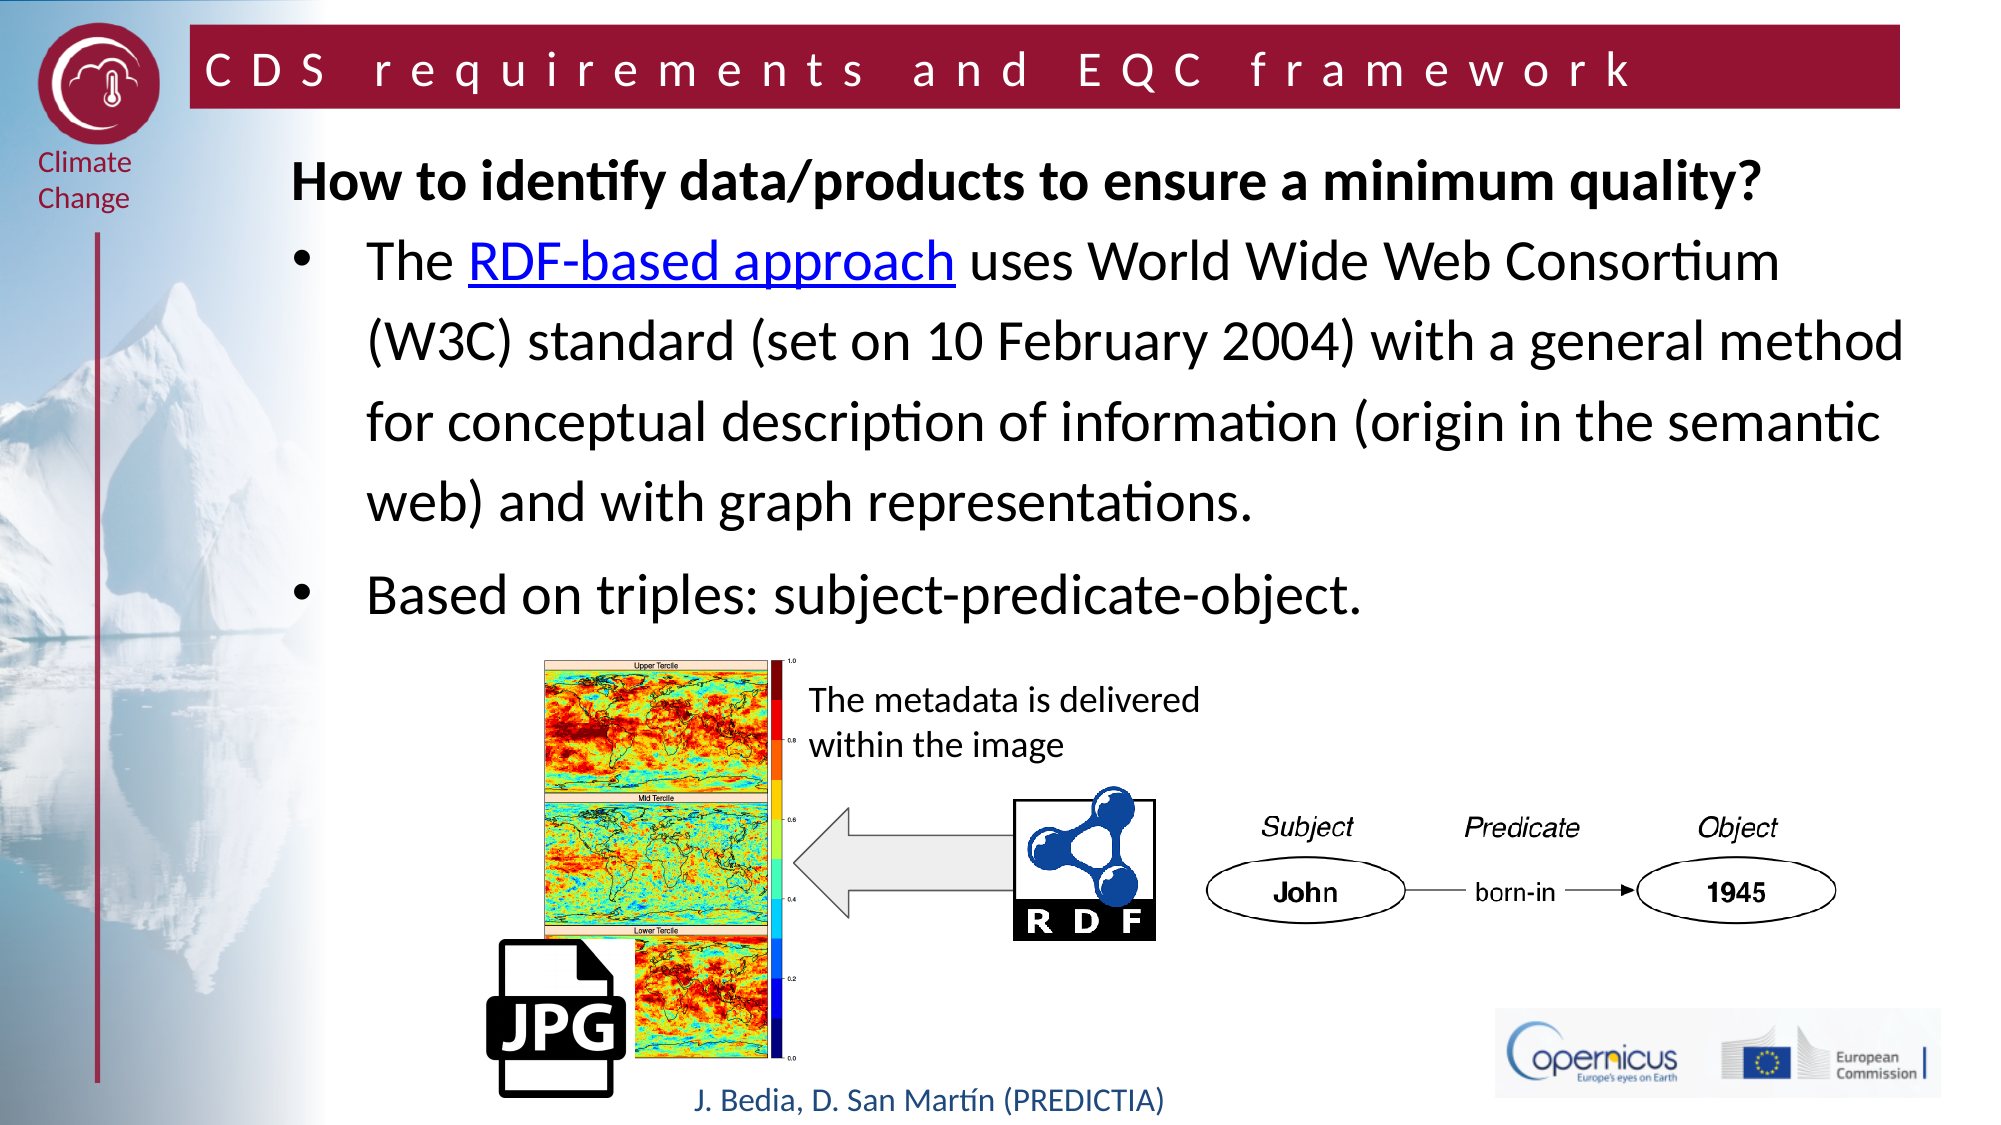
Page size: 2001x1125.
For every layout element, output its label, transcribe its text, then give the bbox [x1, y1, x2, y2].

list How to identify data/products to ensure a minimum quality? The RDF-based approach uses World Wide Web Consortium (W3C) standard (set on 10 February 2004) with a general method for conceptual description of information (origin in the semantic web) and with graph representations. Based on triples: subject-predicate-object. [276, 134, 1933, 1061]
picture [1012, 760, 1875, 963]
text_box [809, 807, 1007, 919]
title CDS requirements and EQC framework [189, 24, 1900, 109]
text_box J. Bedia, D. San Martín (PREDICTIA) [680, 1069, 1259, 1125]
picture [476, 648, 805, 1098]
text_box The metadata is delivered within the image [809, 665, 1286, 776]
picture [1495, 1008, 1942, 1098]
picture [25, 4, 171, 155]
